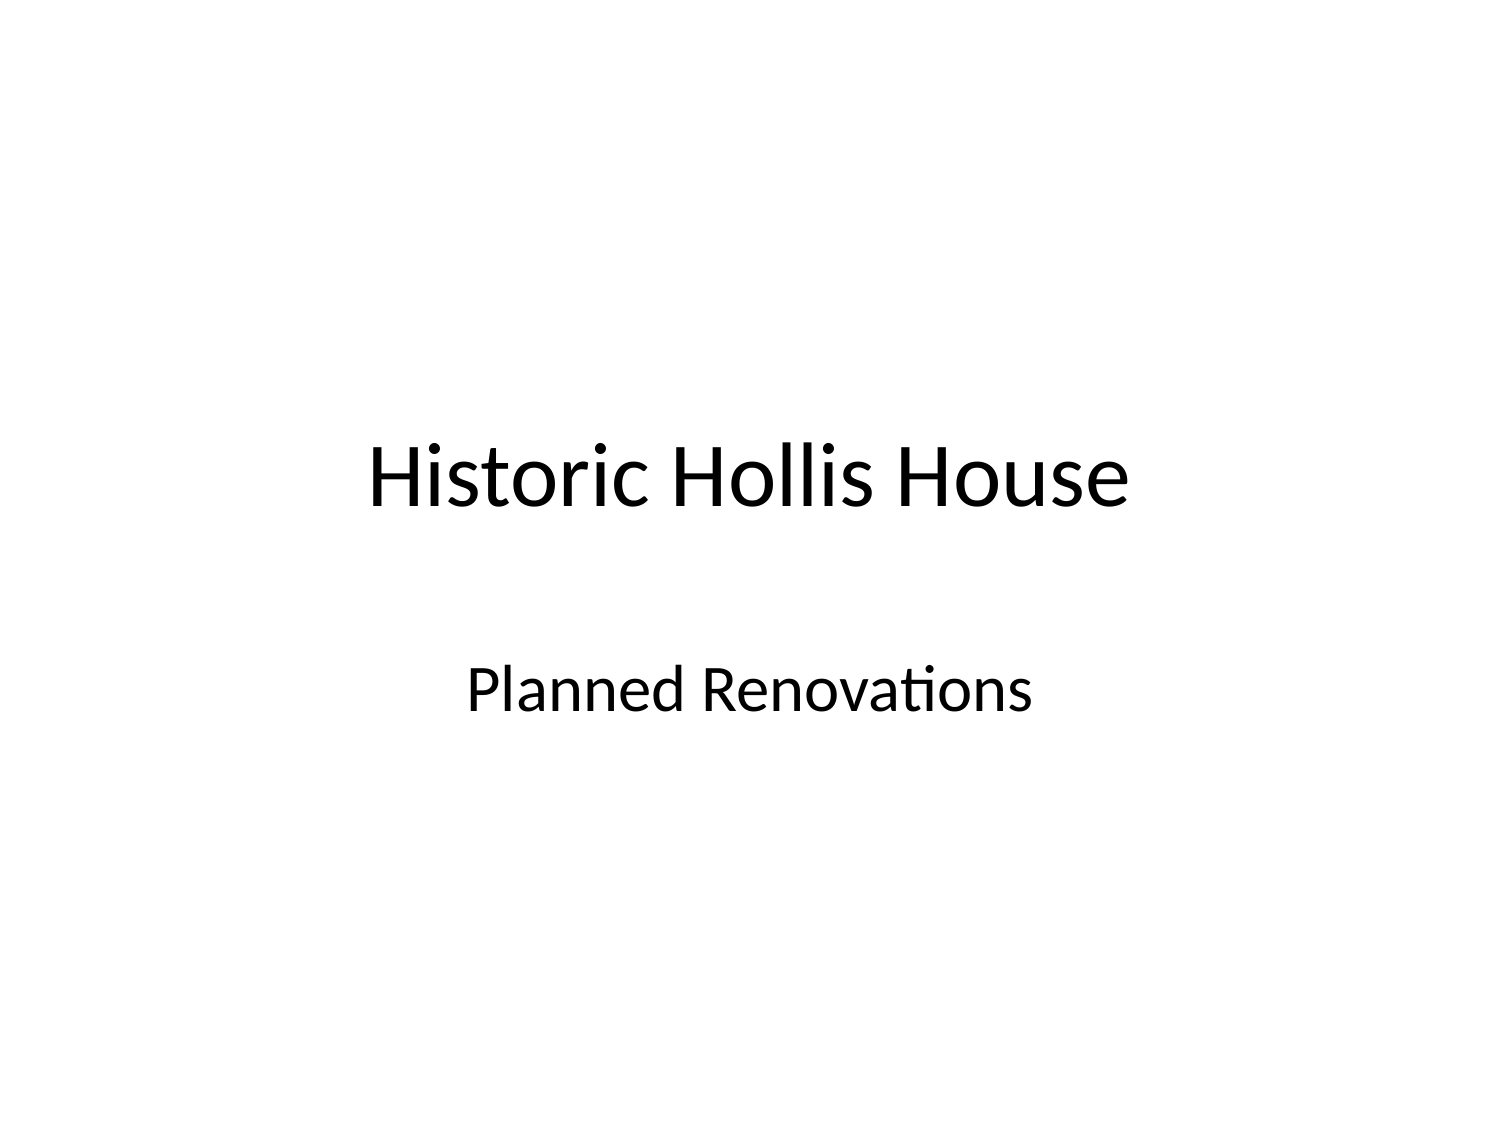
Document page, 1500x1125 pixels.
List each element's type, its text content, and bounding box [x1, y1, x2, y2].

subtitle Planned Renovations [225, 637, 1275, 925]
title Historic Hollis House [112, 349, 1388, 591]
